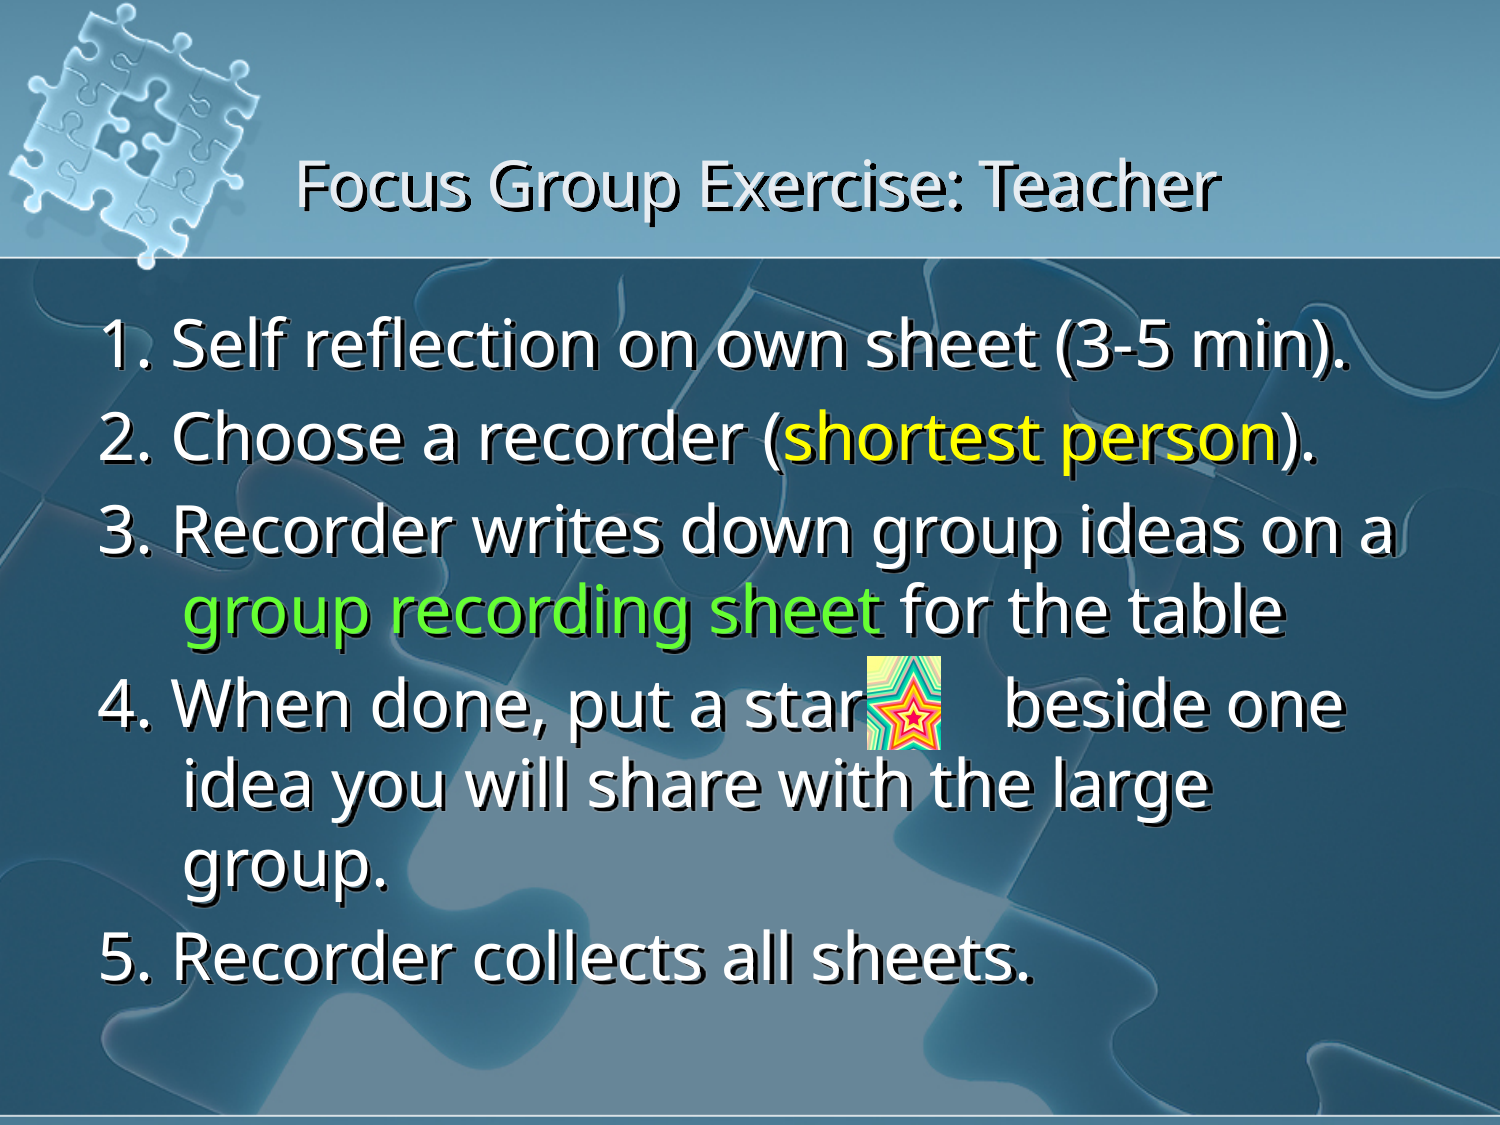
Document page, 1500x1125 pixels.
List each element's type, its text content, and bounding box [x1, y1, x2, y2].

picture [0, 0, 1500, 1125]
title Focus Group Exercise: Teacher [124, 54, 1388, 230]
list 1. Self reflection on own sheet (3-5 min). 2. Choose a recorder (shortest person). 3. Recorder writes down group ideas on a group recording sheet for the table 4. When done, put a star beside one idea you will share with the large group. 5. Recorder collects all sheets. [81, 292, 1430, 954]
